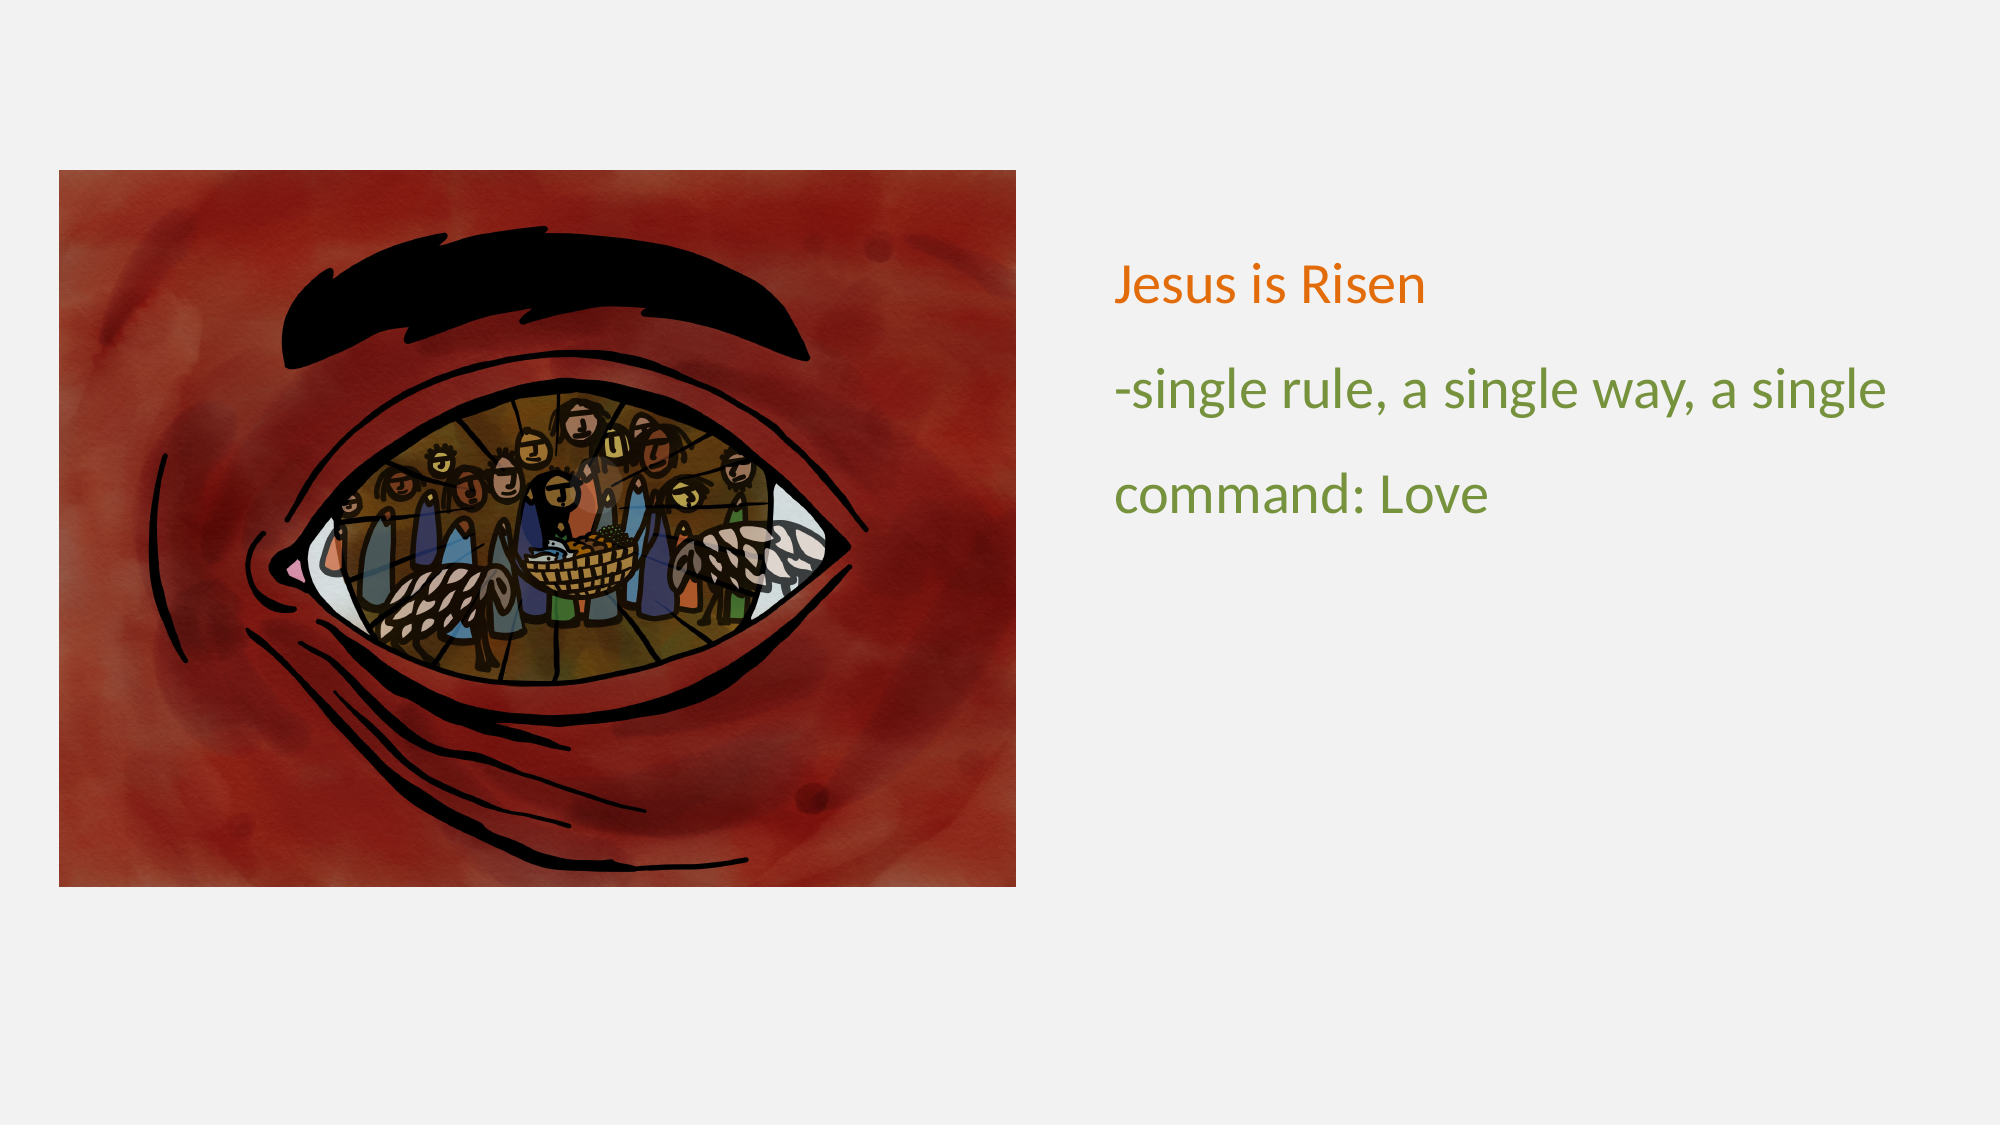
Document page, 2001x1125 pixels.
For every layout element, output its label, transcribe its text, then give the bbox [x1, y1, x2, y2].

text_box Jesus is Risen -single rule, a single way, a single command: Love [1099, 202, 1923, 533]
picture [59, 170, 1016, 887]
